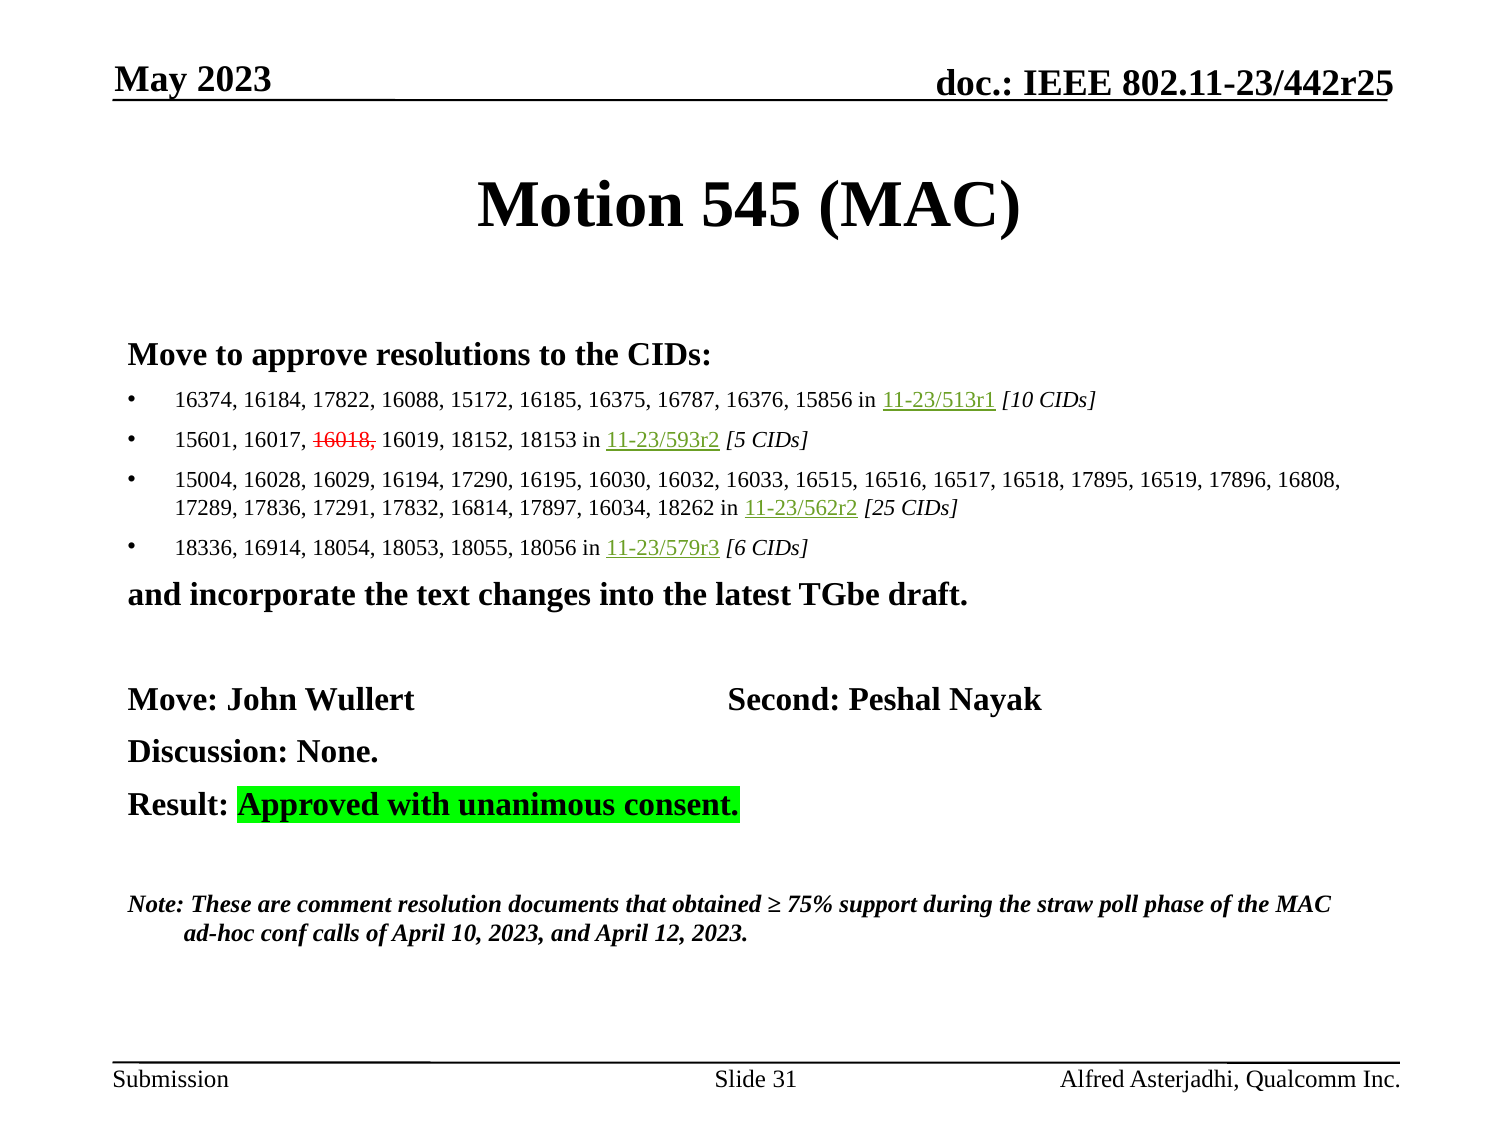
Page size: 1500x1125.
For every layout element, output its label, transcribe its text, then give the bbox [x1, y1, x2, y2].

slide_number Slide 31 [712, 1061, 800, 1123]
list Move to approve resolutions to the CIDs: 16374, 16184, 17822, 16088, 15172, 16185, 16375, 16787, 16376, 15856 in 11-23/513r1 [10 CIDs] 15601, 16017, 16018, 16019, 18152, 18153 in 11-23/593r2 [5 CIDs] 15004, 16028, 16029, 16194, 17290, 16195, 16030, 16032, 16033, 16515, 16516, 16517, 16518, 17895, 16519, 17896, 16808, 17289, 17836, 17291, 17832, 16814, 17897, 16034, 18262 in 11-23/562r2 [25 CIDs] 18336, 16914, 18054, 18053, 18055, 18056 in 11-23/579r3 [6 CIDs] and incorporate the text changes into the latest TGbe draft. Move: John Wullert Second: Peshal Nayak Discussion: None. Result: Approved with unanimous consent. Note: These are comment resolution documents that obtained ≥ 75% support during the straw poll phase of the MAC ad-hoc conf calls of April 10, 2023, and April 12, 2023. [112, 324, 1388, 1063]
title Motion 545 (MAC) [112, 112, 1388, 288]
footer Alfred Asterjadhi, Qualcomm Inc. [878, 1061, 1402, 1093]
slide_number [114, 54, 423, 100]
